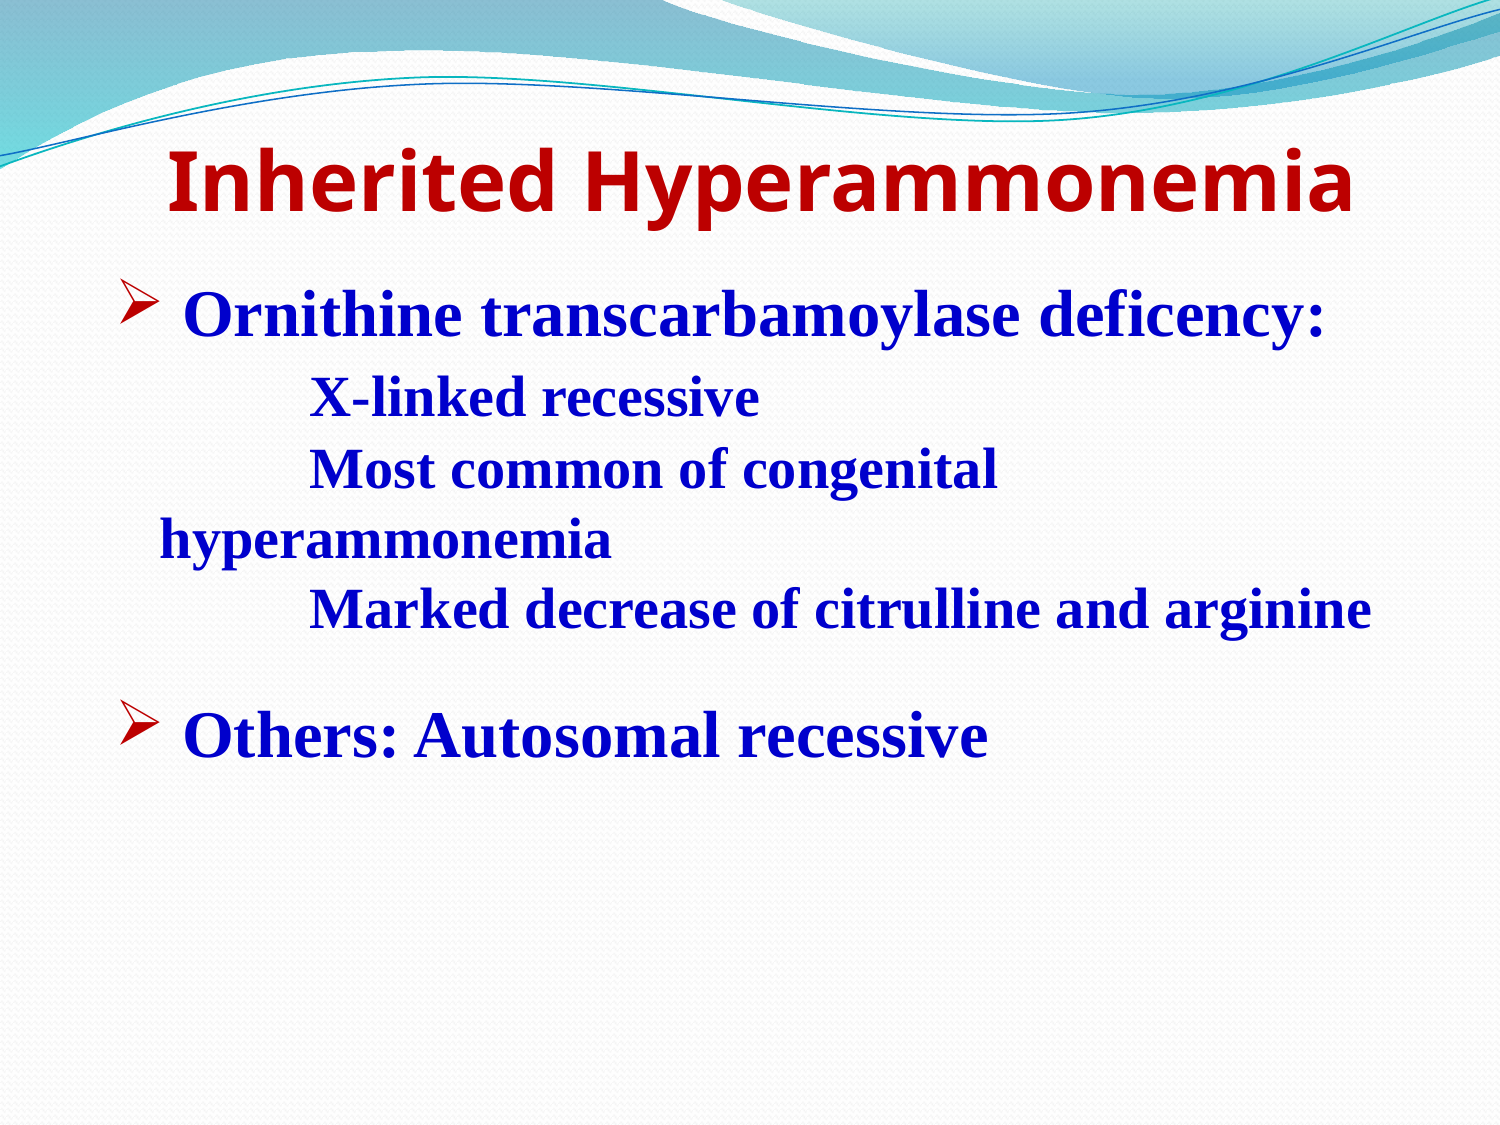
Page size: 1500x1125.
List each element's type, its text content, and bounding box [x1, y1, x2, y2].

list Ornithine transcarbamoylase deficency: X-linked recessive Most common of congenital hyperammonemia Marked decrease of citrulline and arginine Others: Autosomal recessive [99, 262, 1438, 1076]
title Inherited Hyperammonemia [87, 99, 1438, 229]
